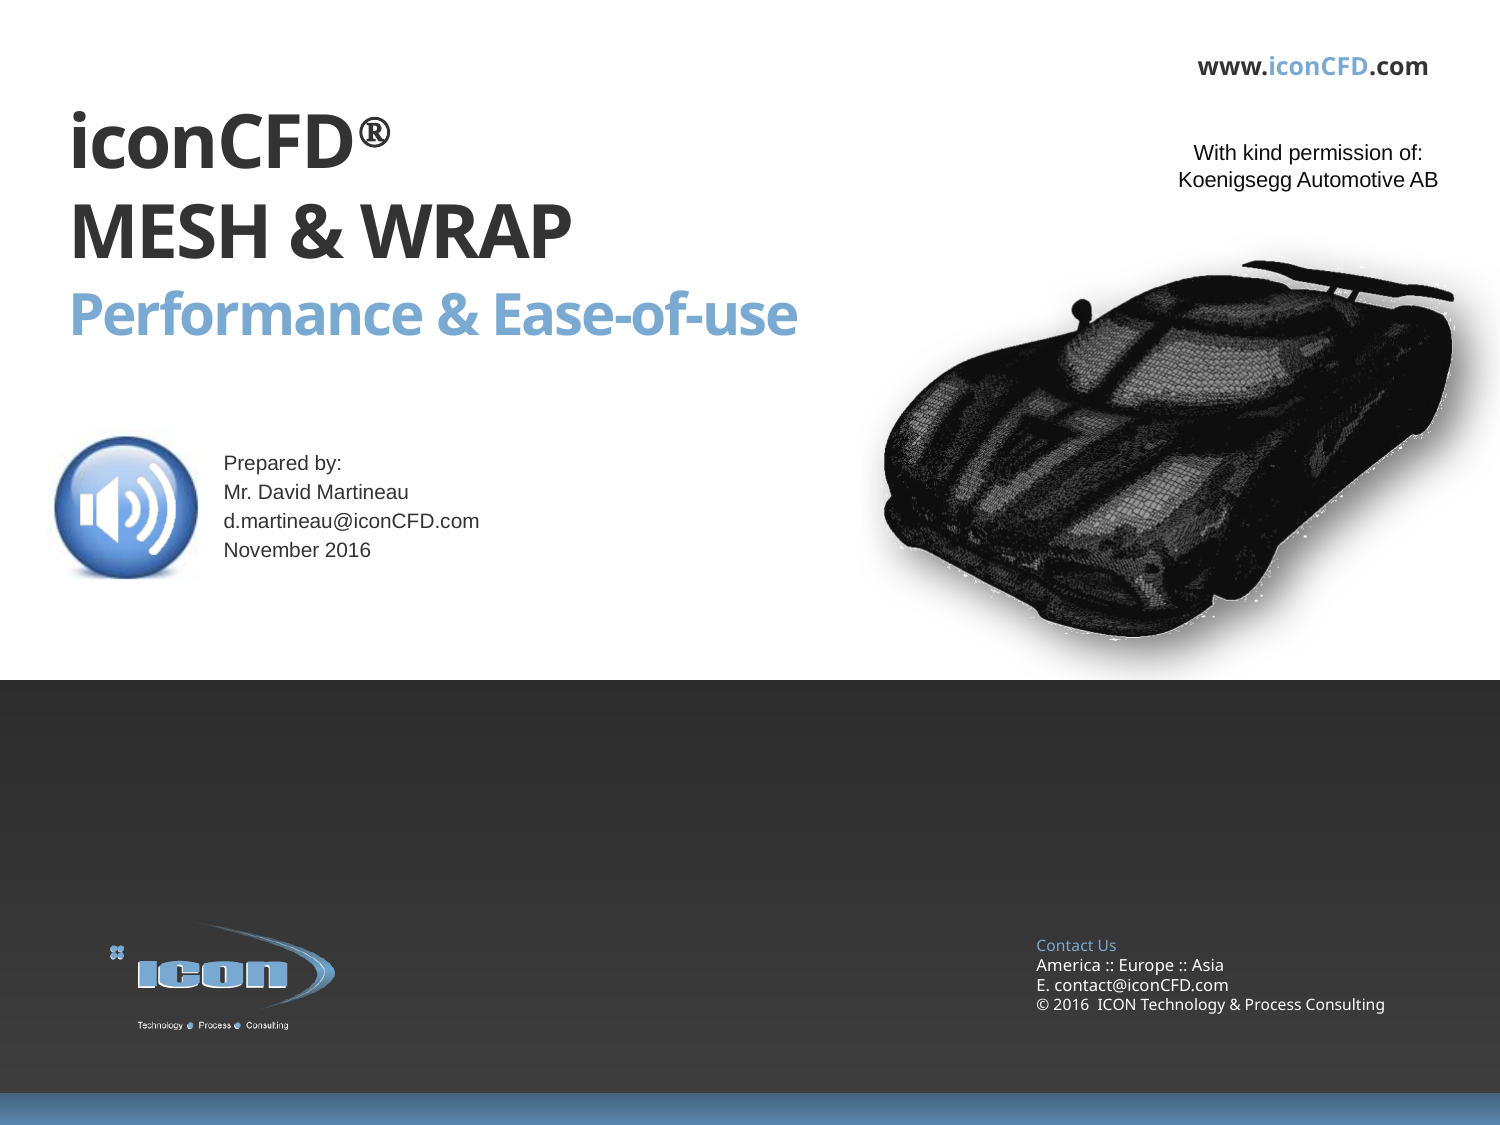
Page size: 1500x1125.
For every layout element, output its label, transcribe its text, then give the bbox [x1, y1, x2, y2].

text_box With kind permission of: Koenigsegg Automotive AB [1158, 131, 1459, 199]
list Performance & Ease-of-use [53, 266, 818, 396]
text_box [47, 428, 206, 588]
text_box Prepared by: Mr. David Martineau d.martineau@iconCFD.com November 2016 [211, 442, 752, 576]
picture [829, 248, 1487, 644]
list iconCFD MESH & WRAP [53, 101, 927, 266]
picture [41, 869, 396, 1040]
